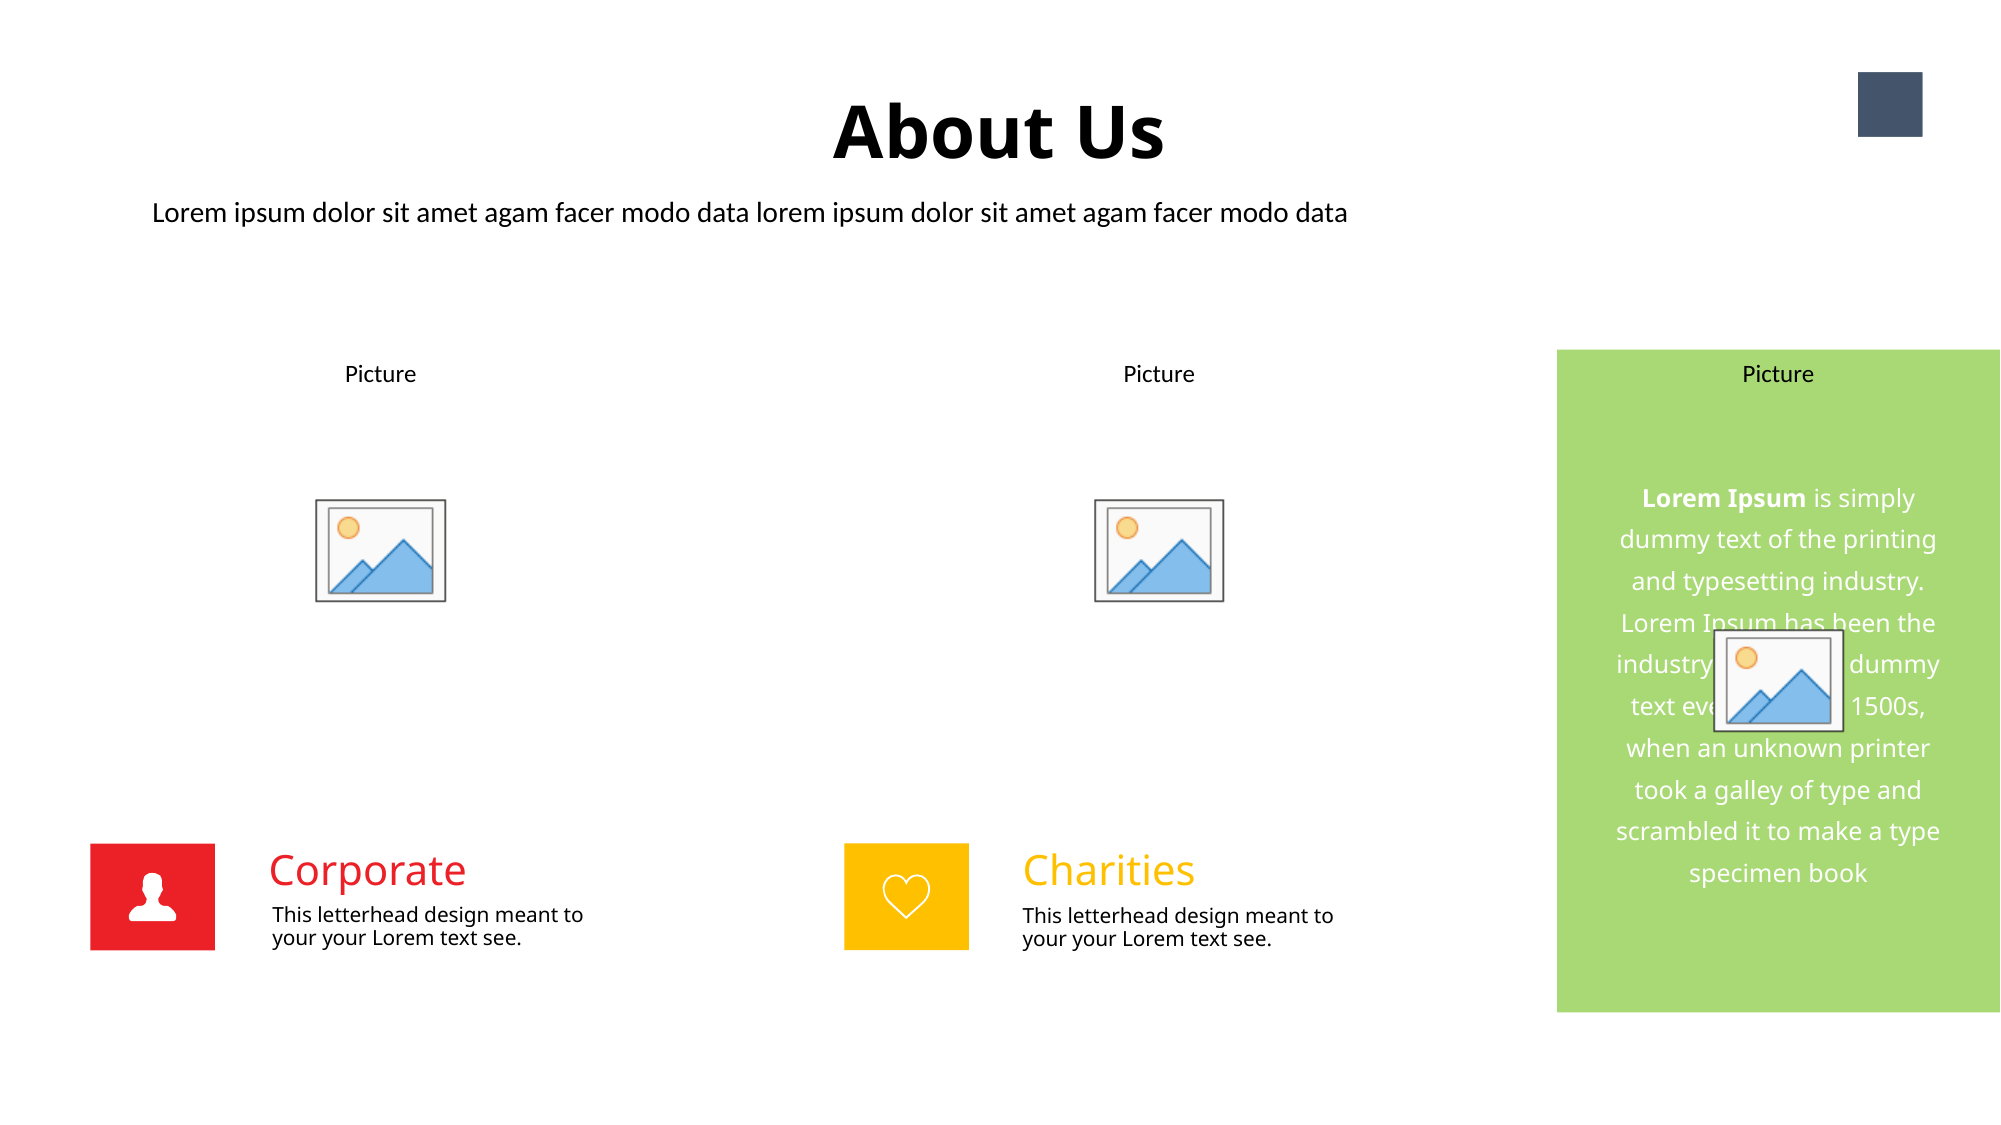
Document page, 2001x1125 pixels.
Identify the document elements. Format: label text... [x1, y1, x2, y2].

picture [0, 349, 762, 753]
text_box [90, 835, 631, 958]
slide_number 5 [1863, 78, 1927, 130]
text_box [844, 835, 1381, 960]
subtitle Lorem ipsum dolor sit amet agam facer modo data lorem ipsum dolor sit amet agam facer modo data [137, 186, 1863, 227]
text_box [1863, 130, 1924, 138]
picture [1557, 349, 2000, 1013]
text_box [1857, 71, 1924, 78]
title About Us [137, 78, 1863, 186]
picture [778, 349, 1541, 753]
